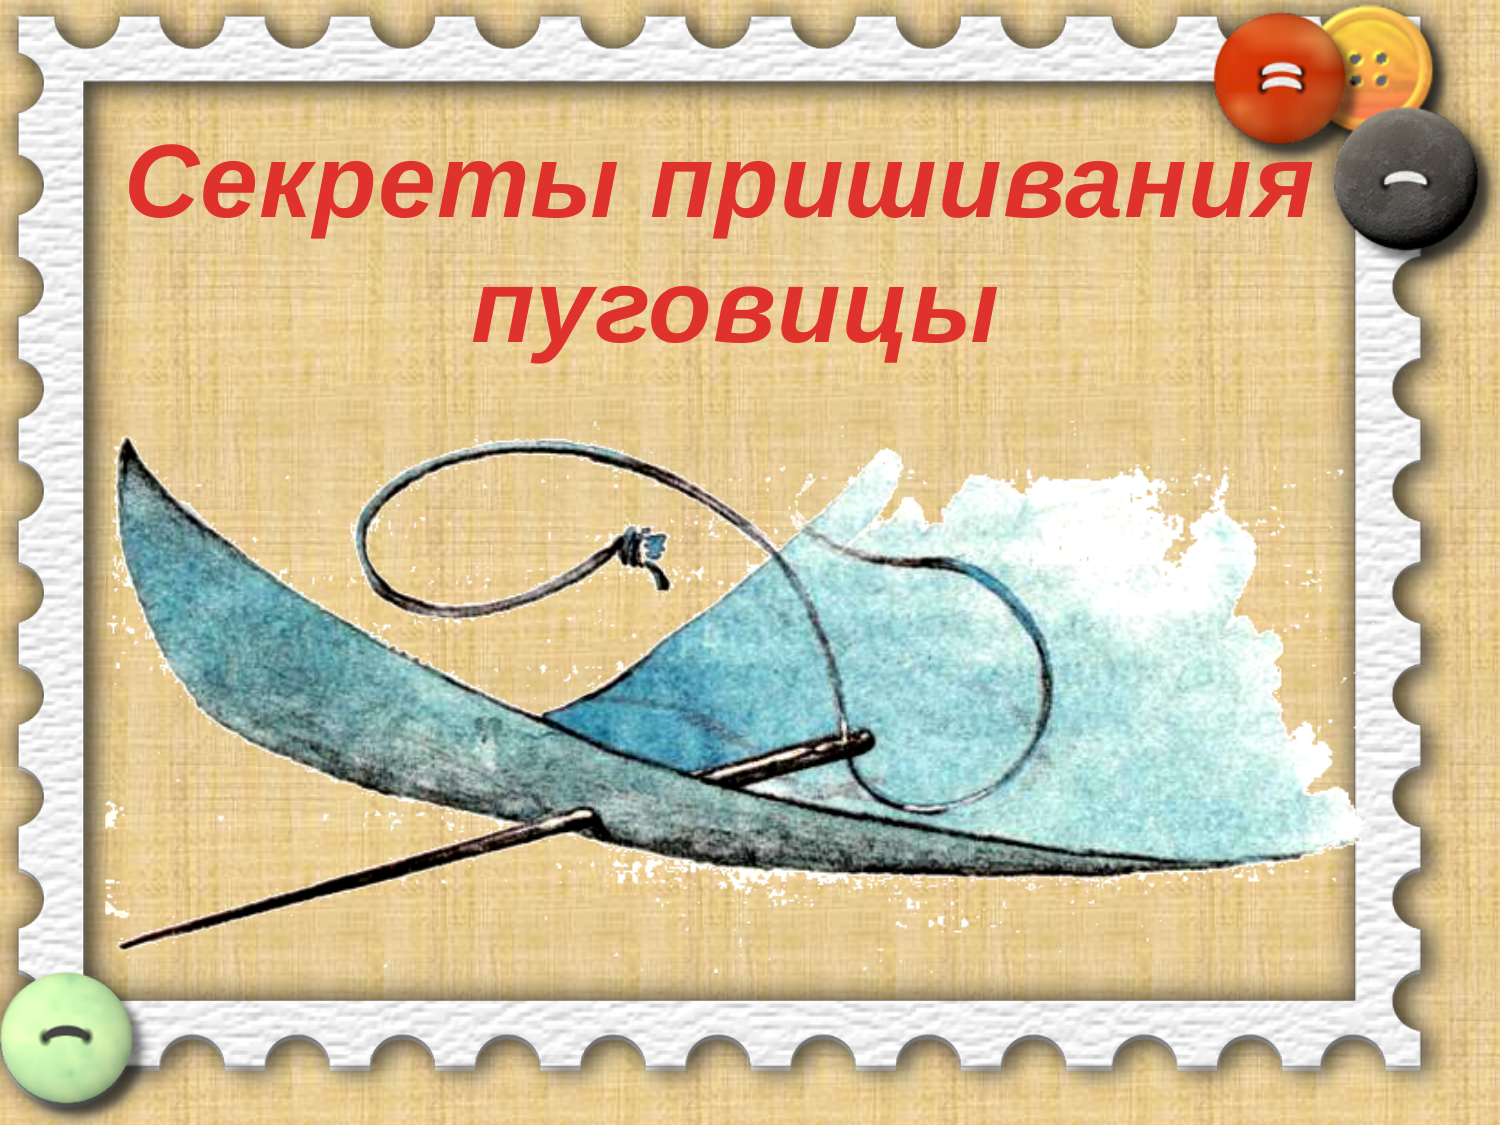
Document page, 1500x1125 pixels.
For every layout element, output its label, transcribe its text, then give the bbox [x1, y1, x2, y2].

picture [0, 0, 1500, 1125]
text_box Секреты пришивания пуговицы [93, 105, 1348, 371]
